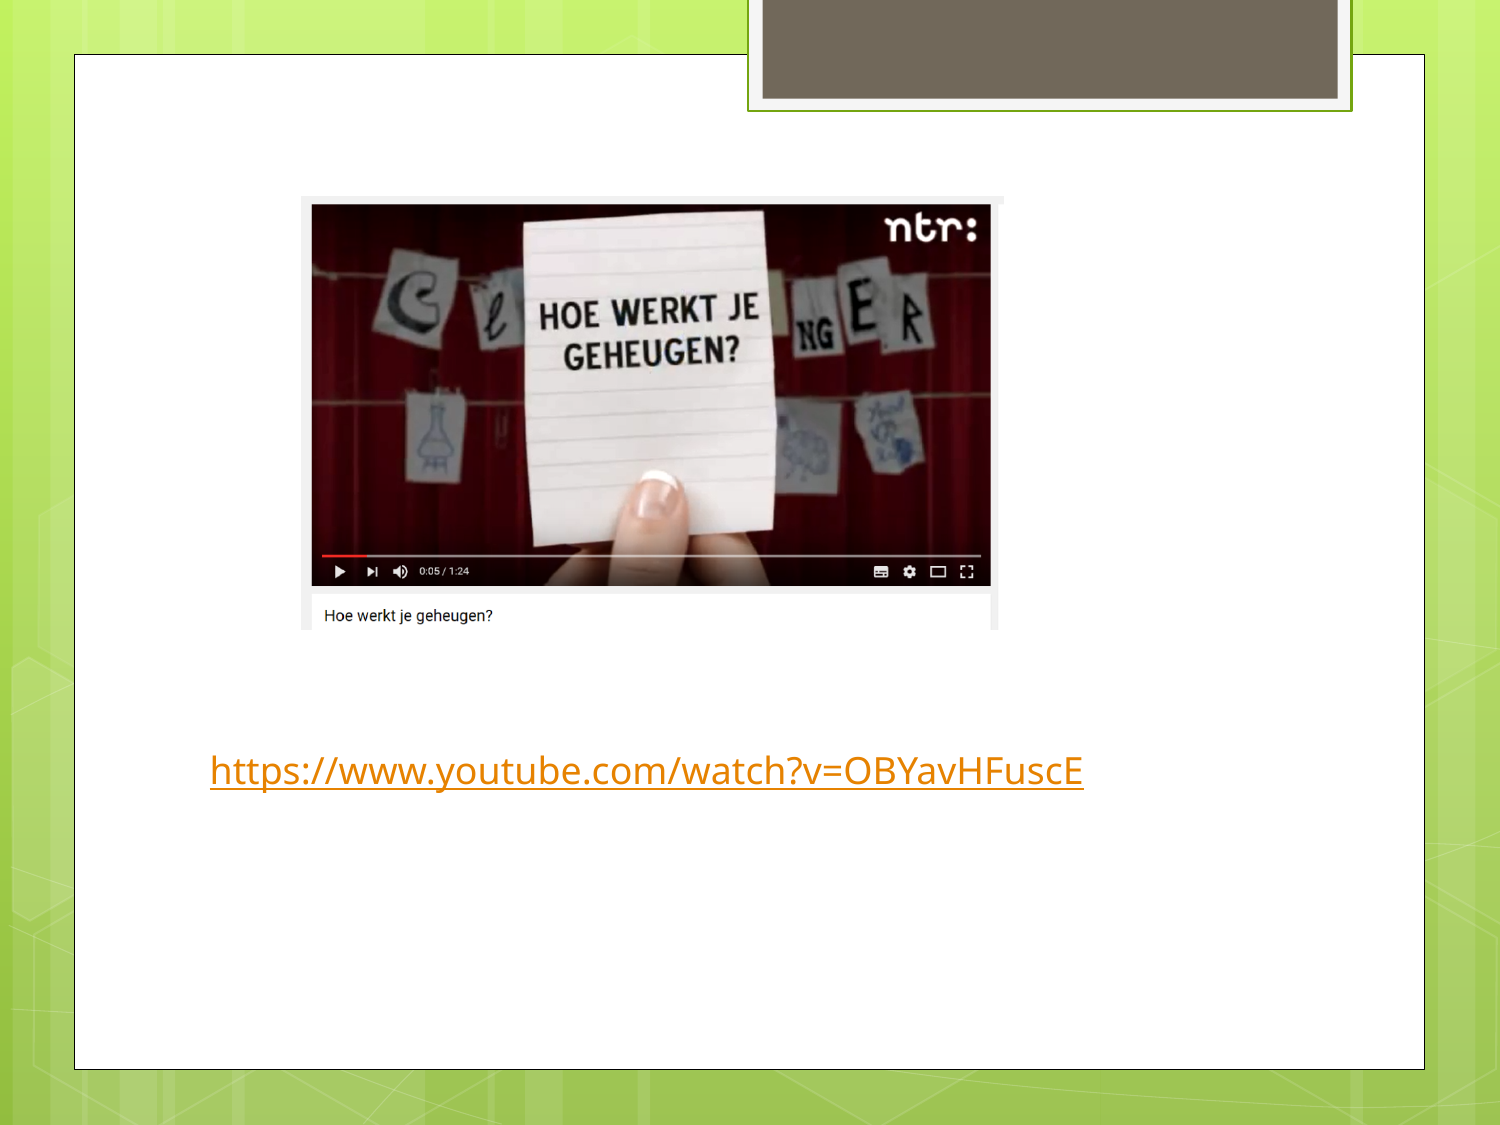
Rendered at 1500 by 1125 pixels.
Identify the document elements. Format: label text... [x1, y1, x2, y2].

picture [300, 196, 1005, 630]
text_box https://www.youtube.com/watch?v=OBYavHFuscE [194, 739, 1223, 851]
